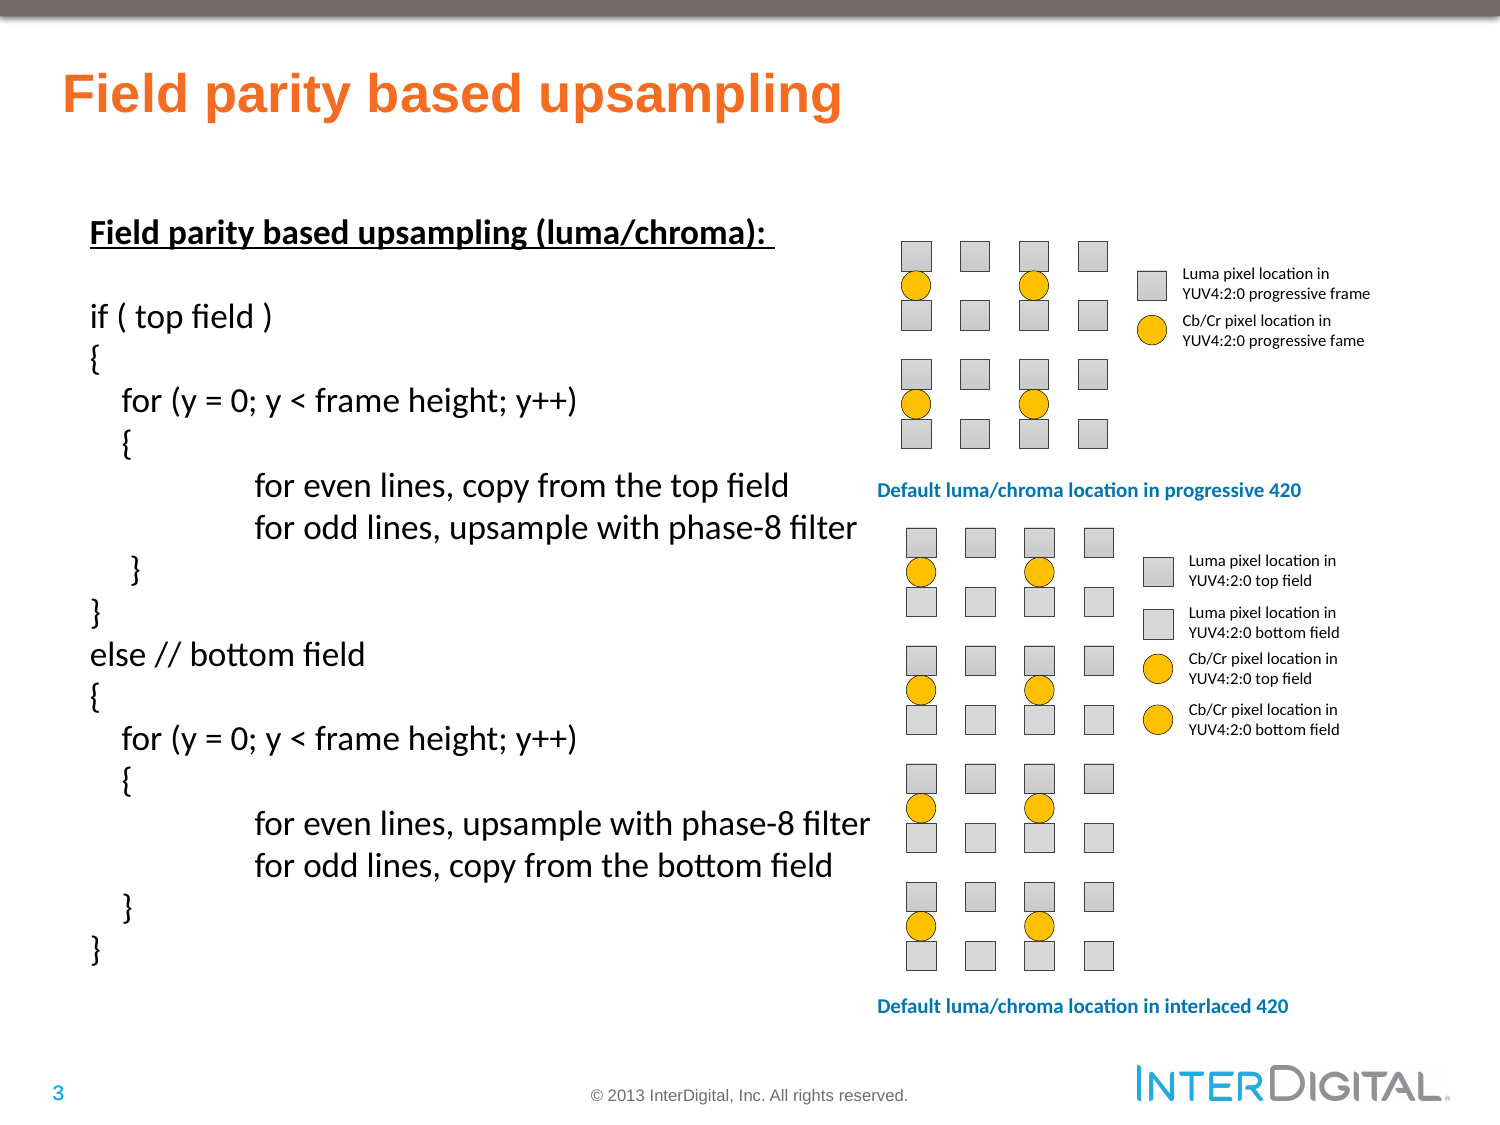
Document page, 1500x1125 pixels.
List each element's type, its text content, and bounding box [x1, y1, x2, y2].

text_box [903, 524, 1386, 974]
text_box Default luma/chroma location in interlaced 420 [862, 984, 1360, 1041]
picture [1137, 1065, 1450, 1101]
text_box Field parity based upsampling (luma/chroma): if ( top field ) { for (y = 0; y < frame height; y++) { for even lines, copy from the top field for odd lines, upsample with phase-8 filter } } else // bottom field { for (y = 0; y < frame height; y++) { for even lines, upsample with phase-8 filter for odd lines, copy from the bottom field } } [74, 201, 888, 1041]
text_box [898, 237, 1407, 452]
title Field parity based upsampling [48, 45, 1438, 138]
text_box Default luma/chroma location in progressive 420 [862, 469, 1360, 525]
